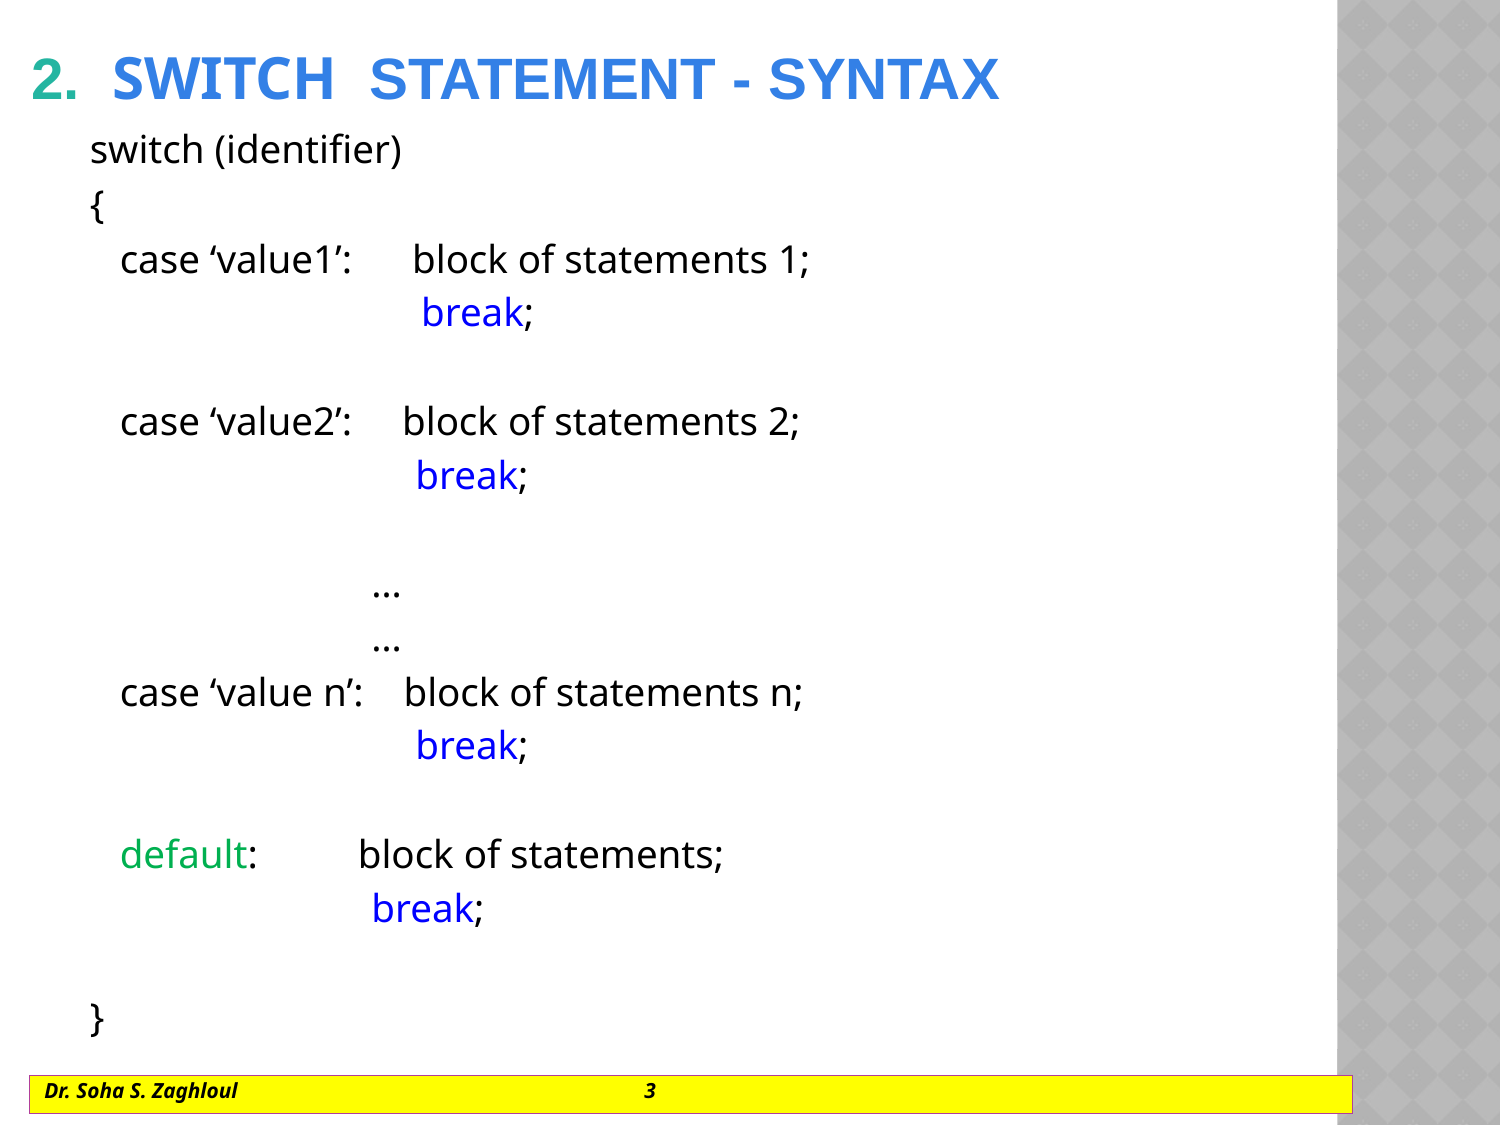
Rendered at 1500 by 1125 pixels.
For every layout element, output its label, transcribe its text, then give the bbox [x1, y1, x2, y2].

list switch (identifier) { case ‘value1’: block of statements 1; break; case ‘value2’: block of statements 2; break; … … case ‘value n’: block of statements n; break; default: block of statements; break; } [75, 117, 1348, 1059]
text_box Dr. Soha S. Zaghloul 3 [29, 1075, 1353, 1114]
text_box 2. switch Statement - syntax [23, 35, 1414, 111]
table_cell 4 [1337, 0, 1500, 1125]
